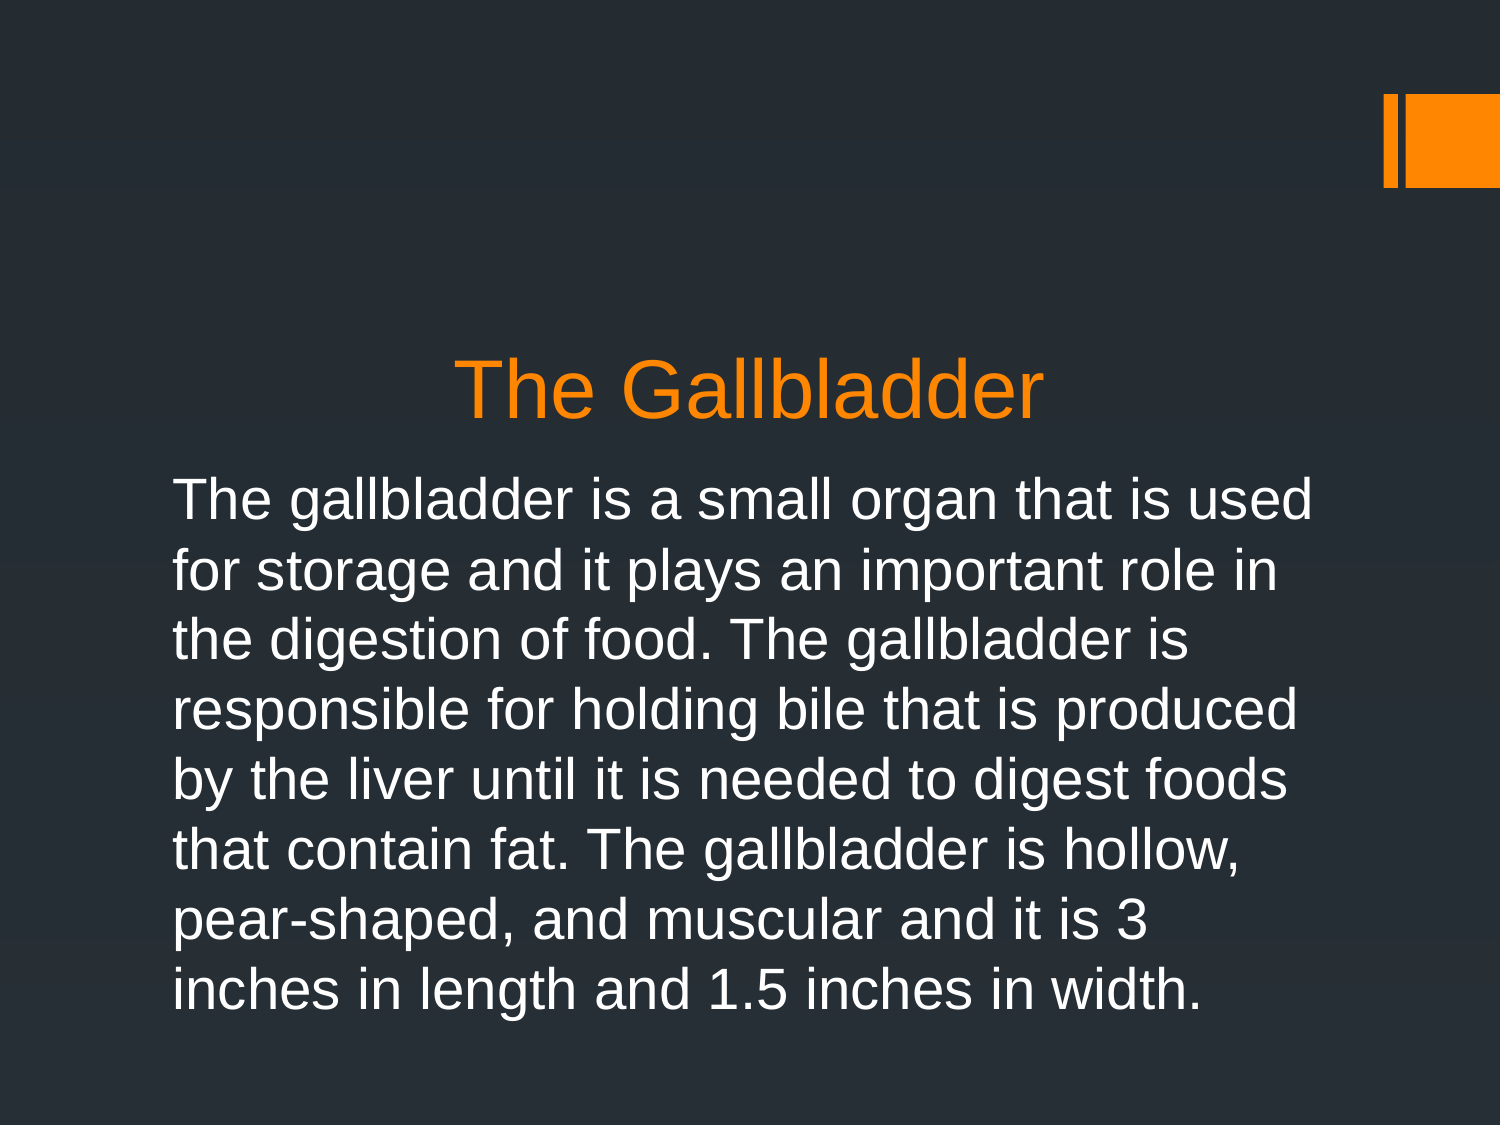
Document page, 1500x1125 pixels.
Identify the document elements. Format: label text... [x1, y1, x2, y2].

title The Gallbladder [150, 253, 1350, 443]
list The gallbladder is a small organ that is used for storage and it plays an important role in the digestion of food. The gallbladder is responsible for holding bile that is produced by the liver until it is needed to digest foods that contain fat. The gallbladder is hollow, pear-shaped, and muscular and it is 3 inches in length and 1.5 inches in width. [150, 454, 1350, 1035]
